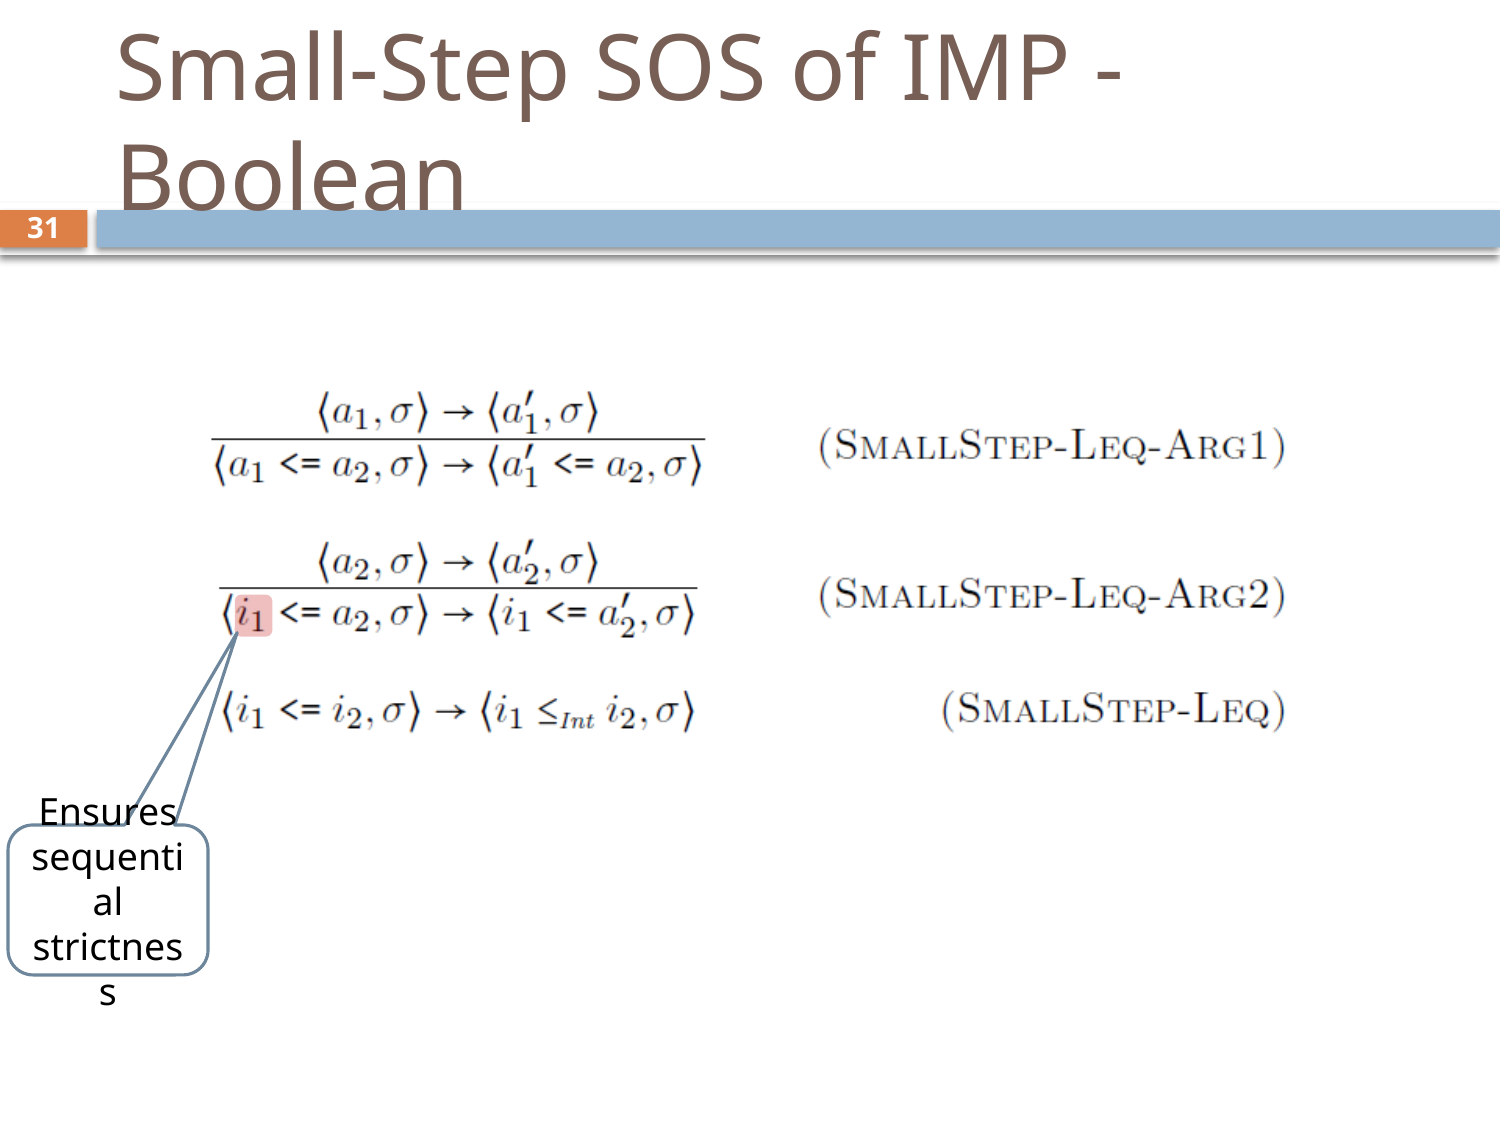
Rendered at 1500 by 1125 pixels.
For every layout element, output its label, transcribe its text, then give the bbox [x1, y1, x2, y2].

text_box Ensures sequential strictness [6, 710, 210, 977]
title Small-Step SOS of IMP - Boolean [100, 37, 1438, 200]
slide_number 31 [0, 208, 88, 249]
picture [195, 376, 1305, 749]
